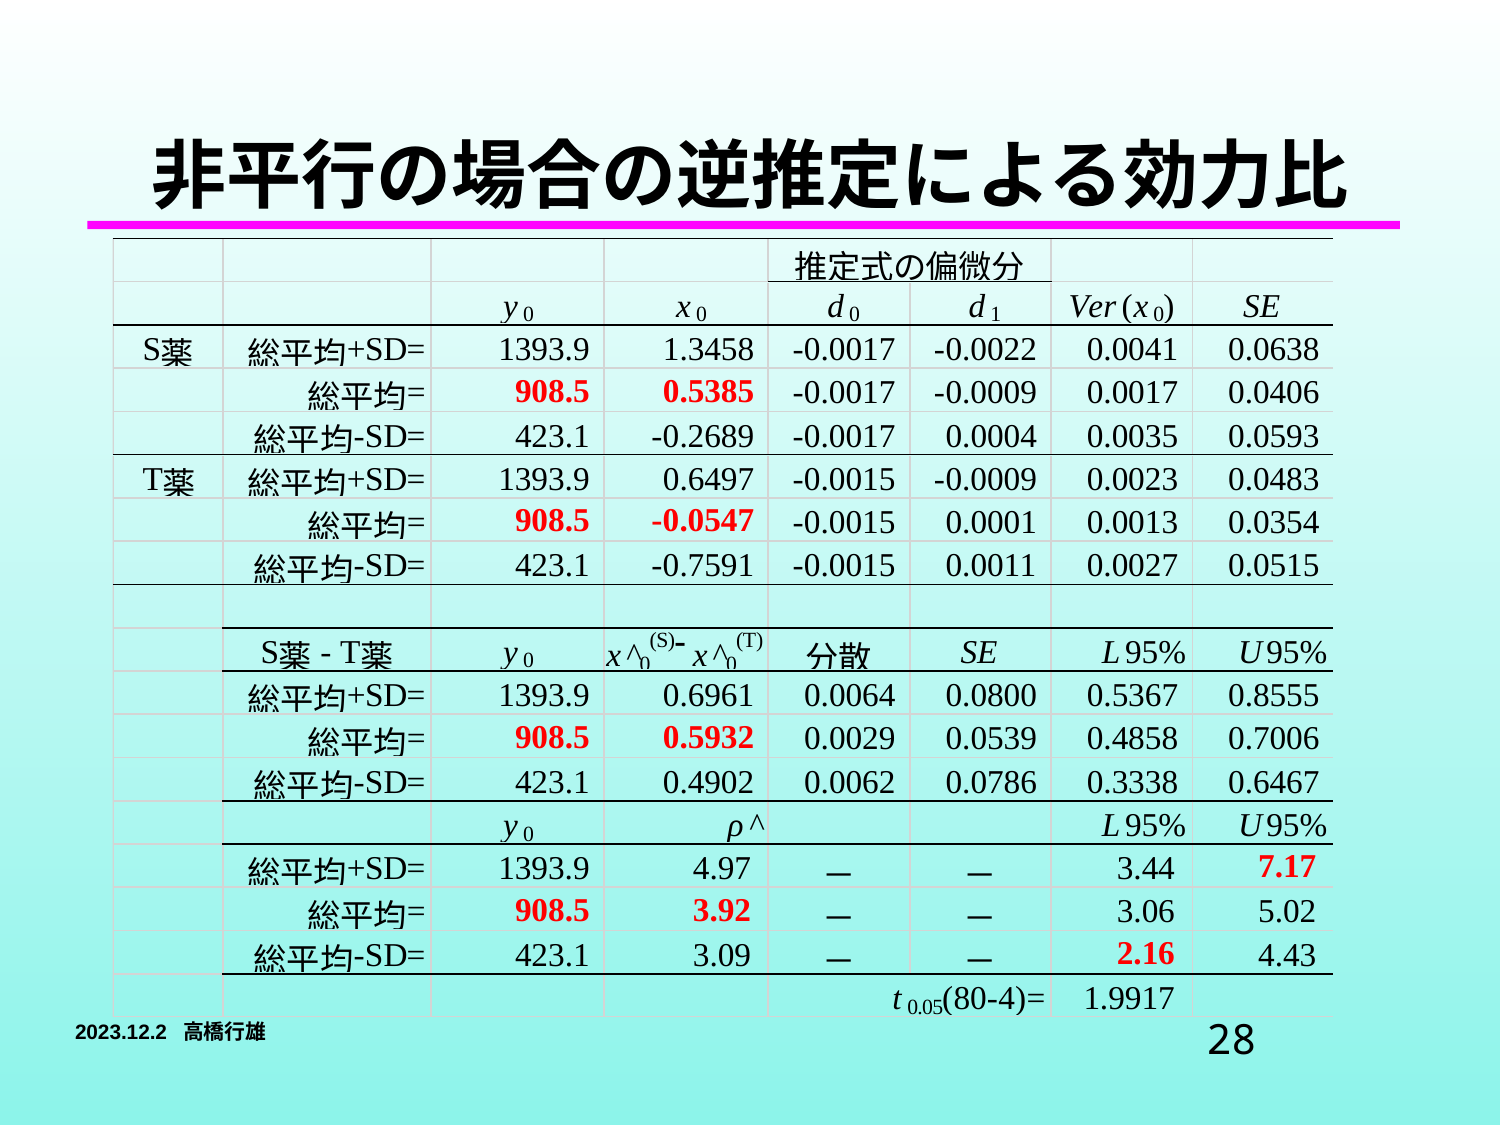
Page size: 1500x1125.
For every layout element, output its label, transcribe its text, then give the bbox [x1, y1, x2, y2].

picture [112, 237, 1335, 1019]
title 非平行の場合の逆推定による効力比 [112, 43, 1388, 225]
